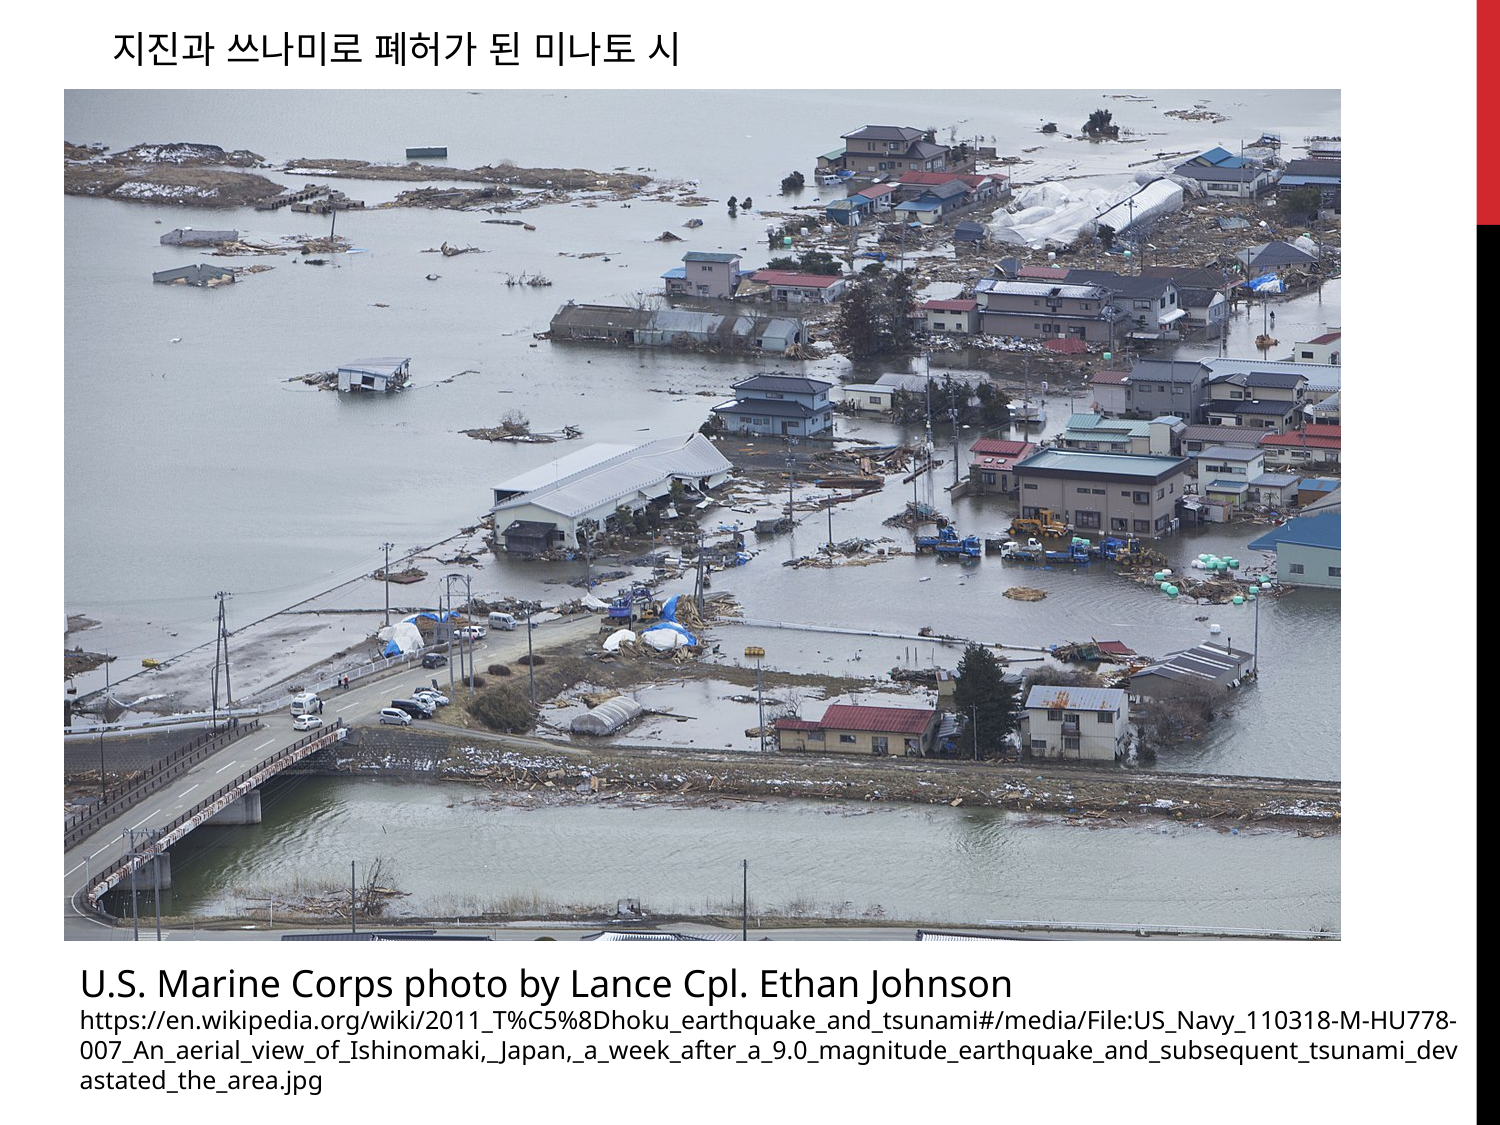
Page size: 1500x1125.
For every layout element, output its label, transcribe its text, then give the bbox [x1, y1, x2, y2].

text_box 지진과 쓰나미로 폐허가 된 미나토 시 [97, 19, 698, 79]
text_box U.S. Marine Corps photo by Lance Cpl. Ethan Johnson https://en.wikipedia.org/wiki/2011_T%C5%8Dhoku_earthquake_and_tsunami#/media/File:US_Navy_110318-M-HU778-007_An_aerial_view_of_Ishinomaki,_Japan,_a_week_after_a_9.0_magnitude_earthquake_and_subsequent_tsunami_devastated_the_area.jpg [64, 952, 1480, 1102]
picture [64, 89, 1342, 941]
